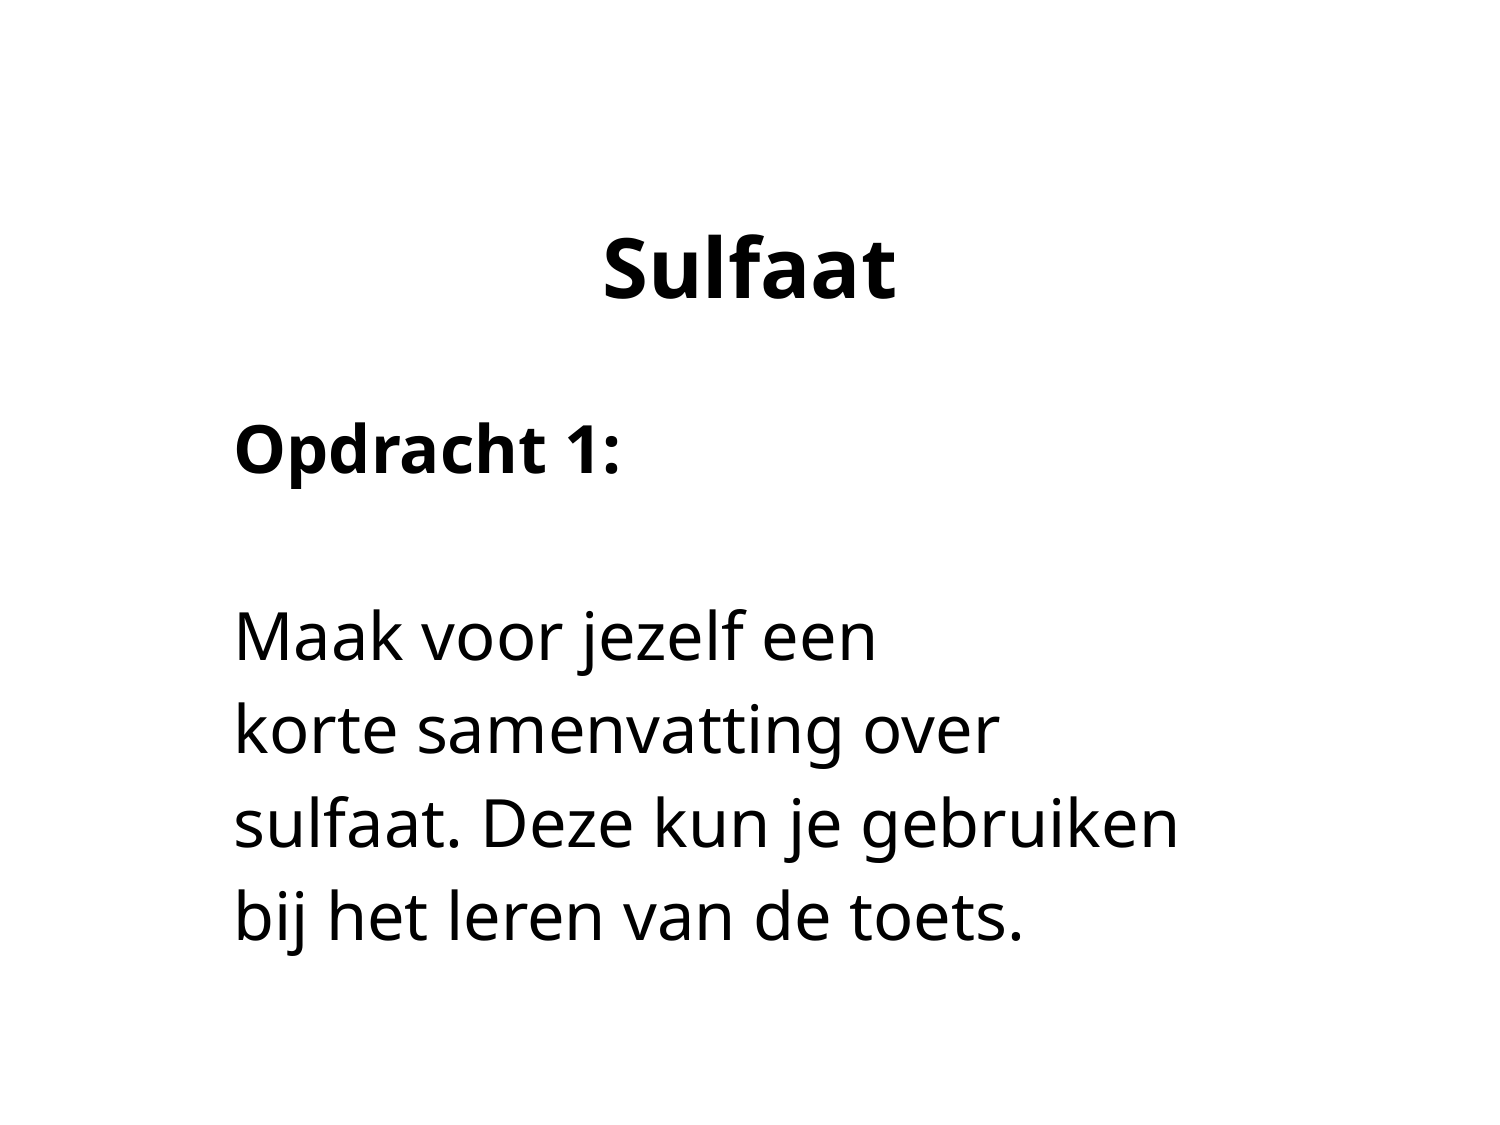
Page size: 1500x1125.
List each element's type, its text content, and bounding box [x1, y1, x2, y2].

title Sulfaat [283, 184, 1217, 347]
list Opdracht 1: Maak voor jezelf een korte samenvatting over sulfaat. Deze kun je gebruiken bij het leren van de toets. [218, 399, 1364, 716]
